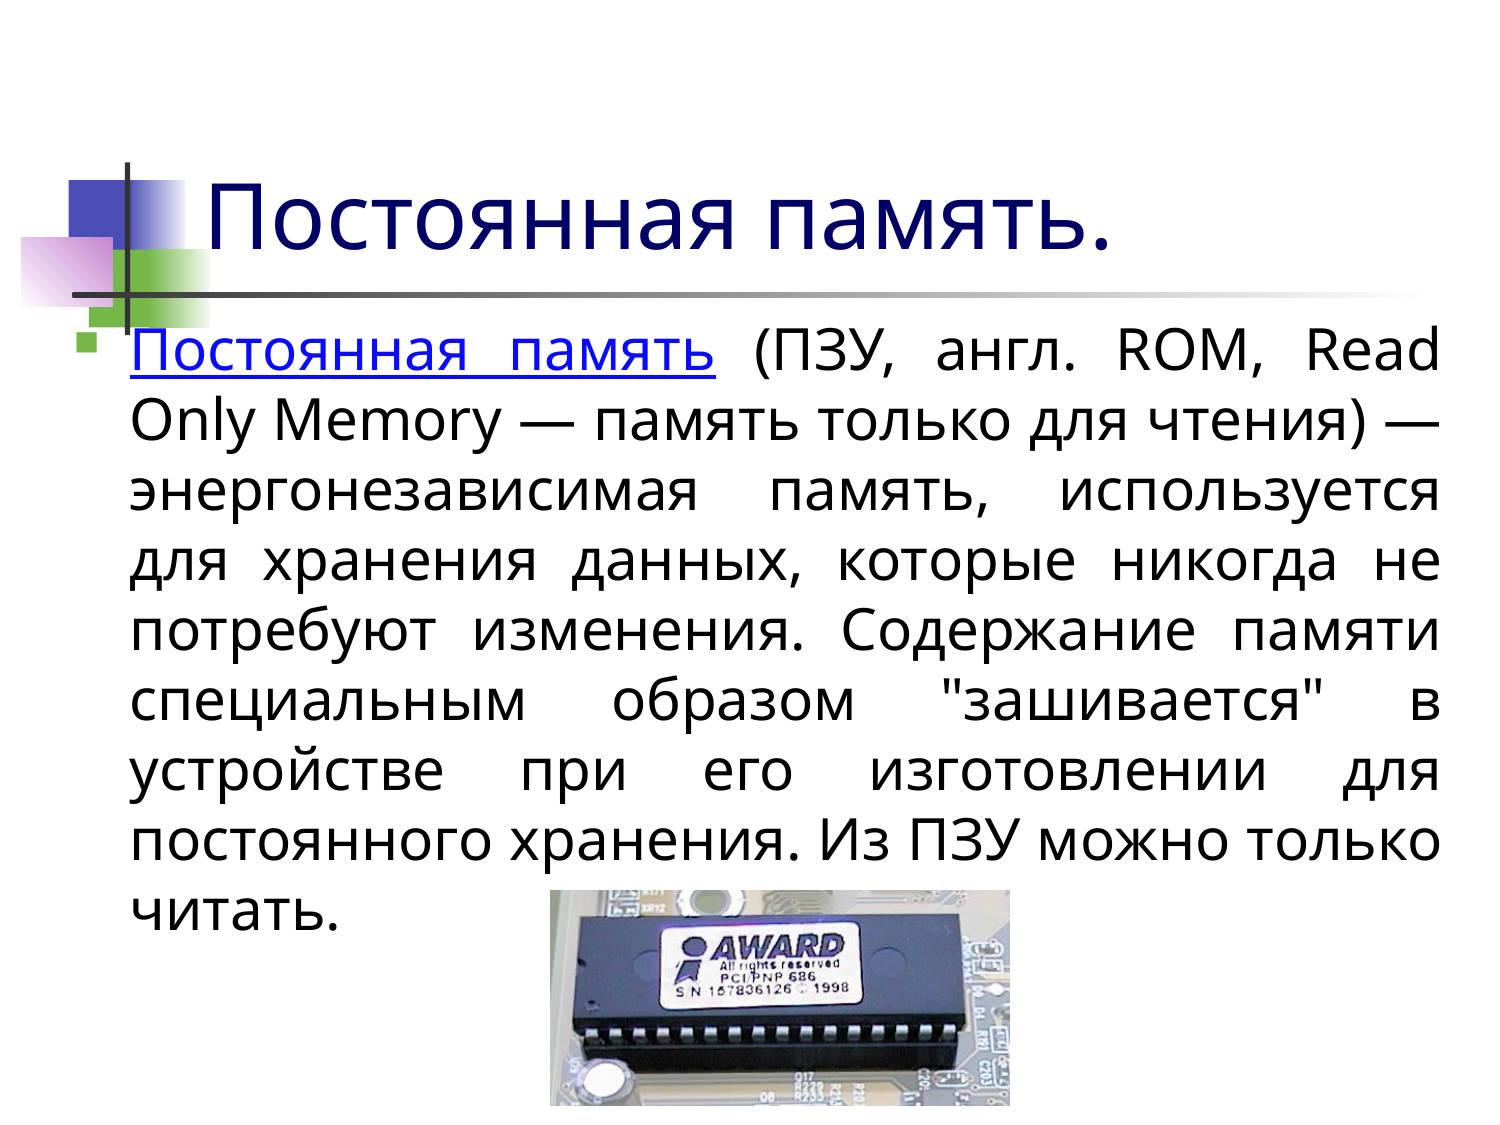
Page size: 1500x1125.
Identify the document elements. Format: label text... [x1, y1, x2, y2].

list Постоянная память (ПЗУ, англ. ROM, Read Only Memory — память только для чтения) — энергонезависимая память, используется для хранения данных, которые никогда не потребуют изменения. Содержание памяти специальным образом "зашивается" в устройстве при его изготовлении для постоянного хранения. Из ПЗУ можно только читать. [58, 304, 1458, 912]
picture [550, 890, 1011, 1106]
title Постоянная память. [188, 34, 1468, 276]
